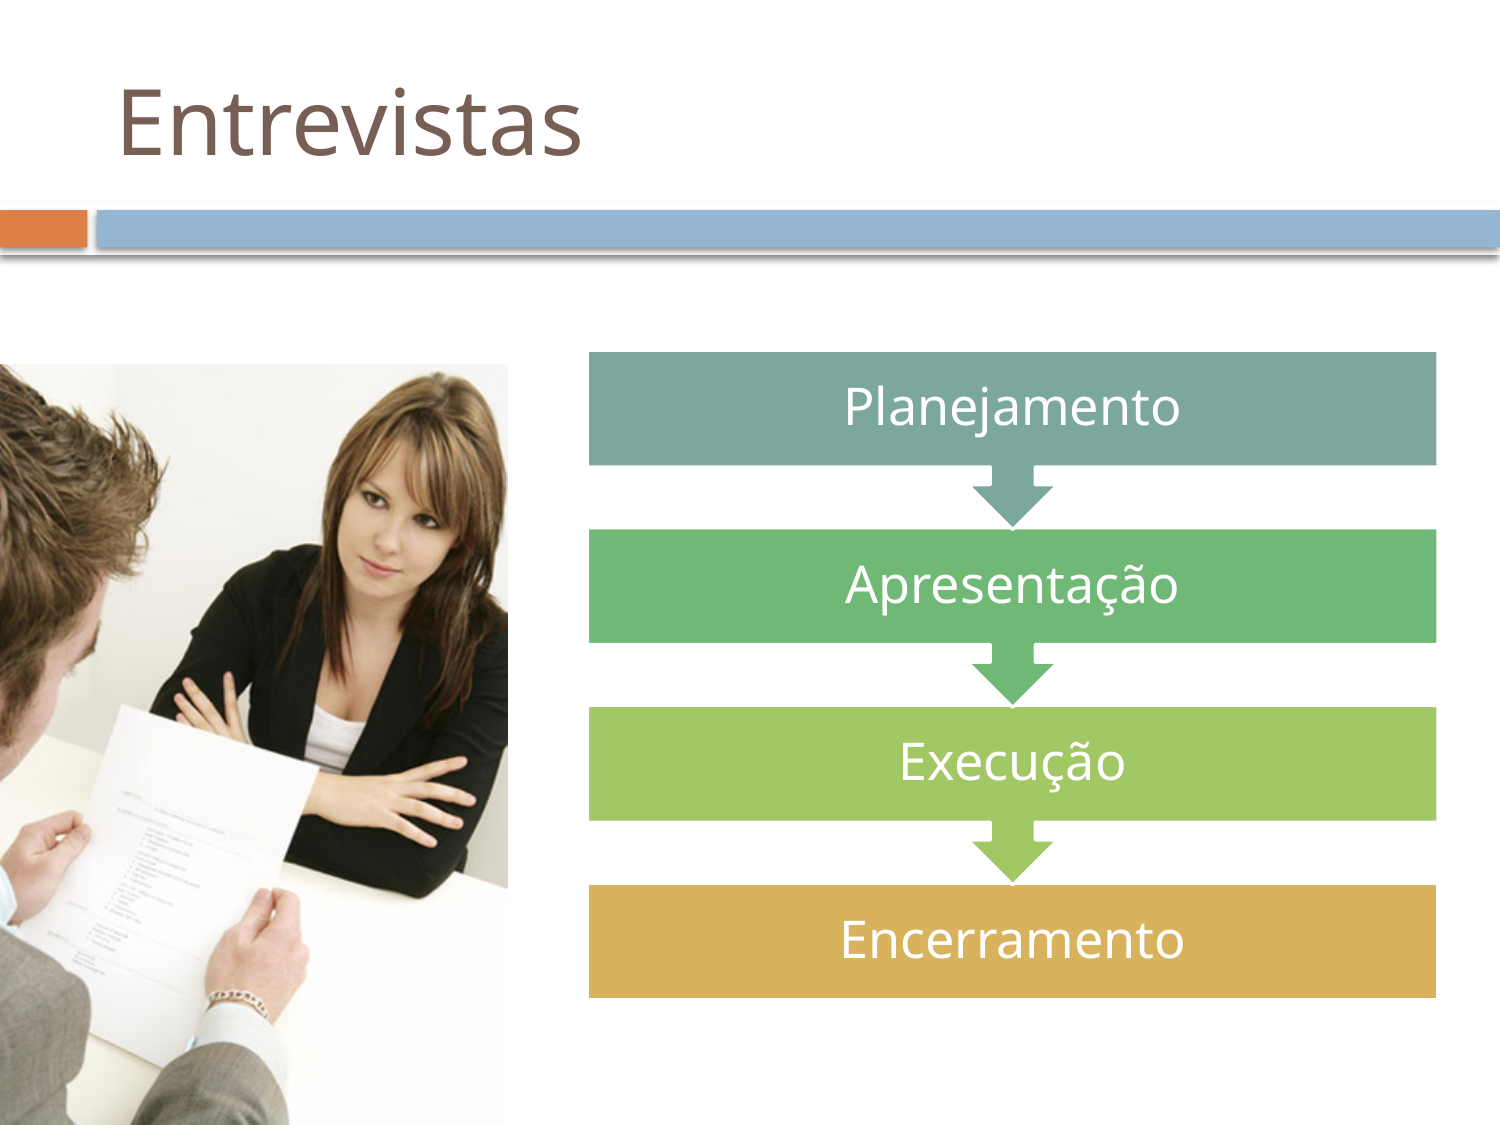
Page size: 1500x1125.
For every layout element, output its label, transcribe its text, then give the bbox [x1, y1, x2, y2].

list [587, 349, 1439, 1001]
title Entrevistas [100, 37, 1438, 200]
picture [0, 363, 509, 1125]
